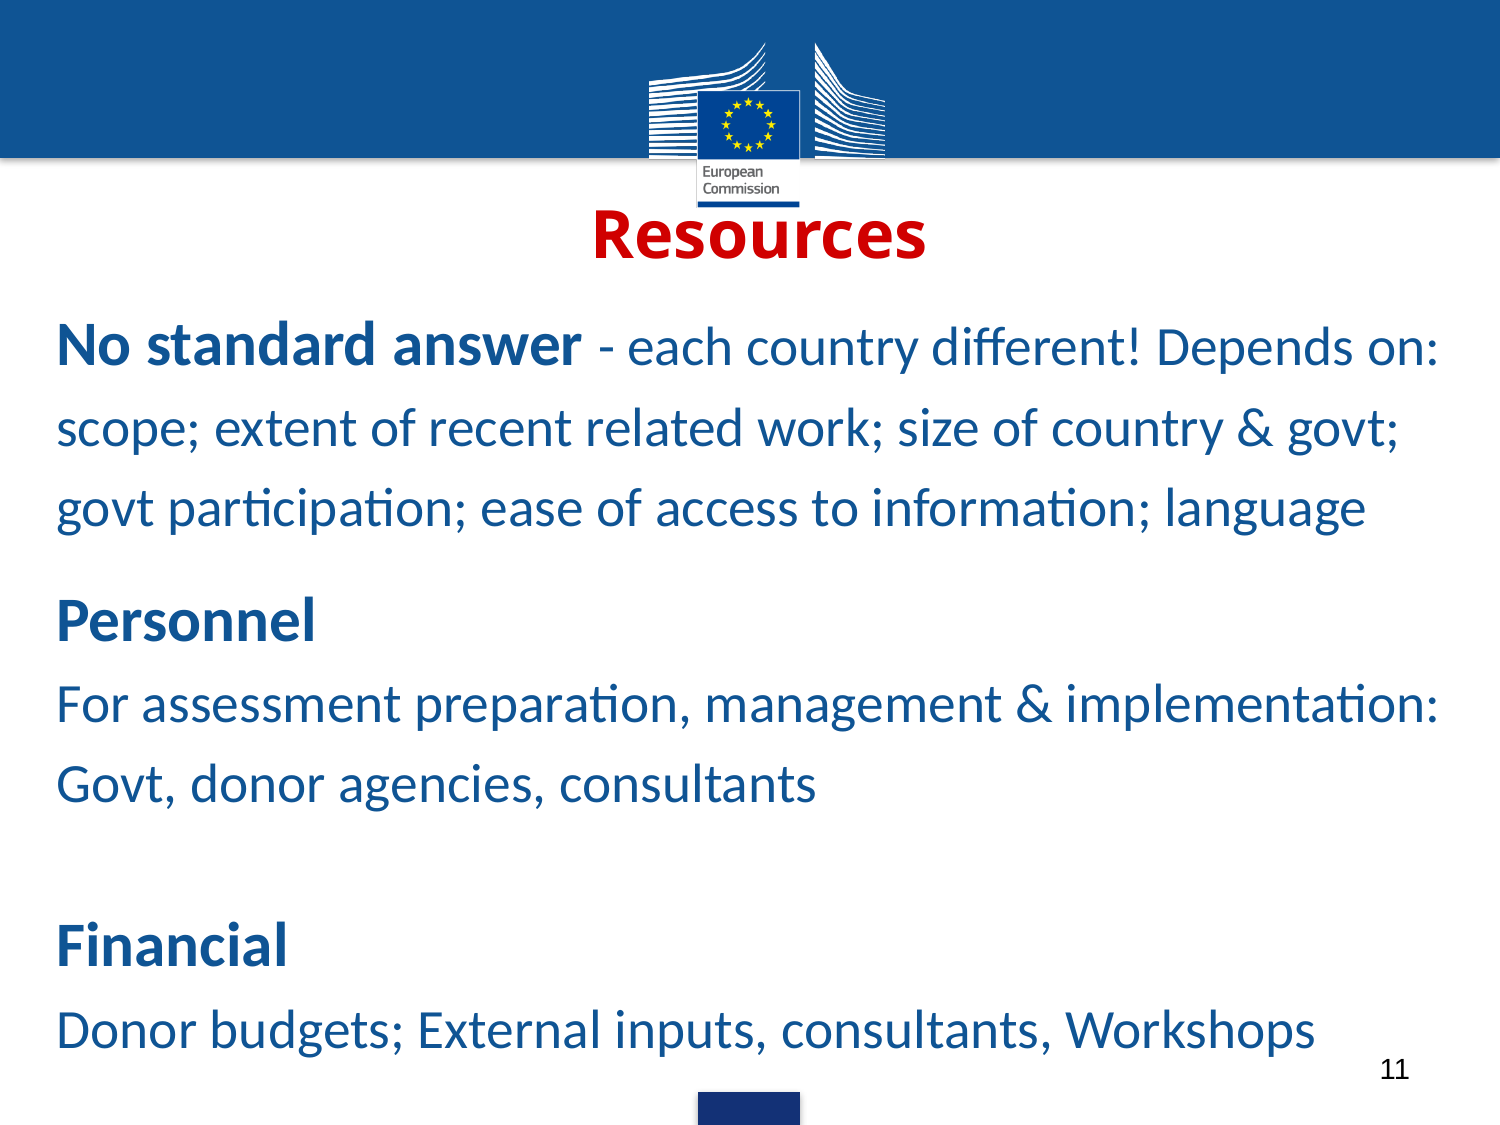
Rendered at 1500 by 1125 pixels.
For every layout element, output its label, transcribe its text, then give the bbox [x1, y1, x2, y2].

title Resources [93, 160, 1425, 278]
footer [512, 1042, 988, 1103]
picture [649, 42, 885, 160]
list No standard answer - each country different! Depends on: scope; extent of recent related work; size of country & govt; govt participation; ease of access to information; language Personnel For assessment preparation, management & implementation: Govt, donor agencies, consultants Financial Donor budgets; External inputs, consultants, Workshops [41, 278, 1459, 1094]
slide_number 11 [1074, 1042, 1426, 1103]
